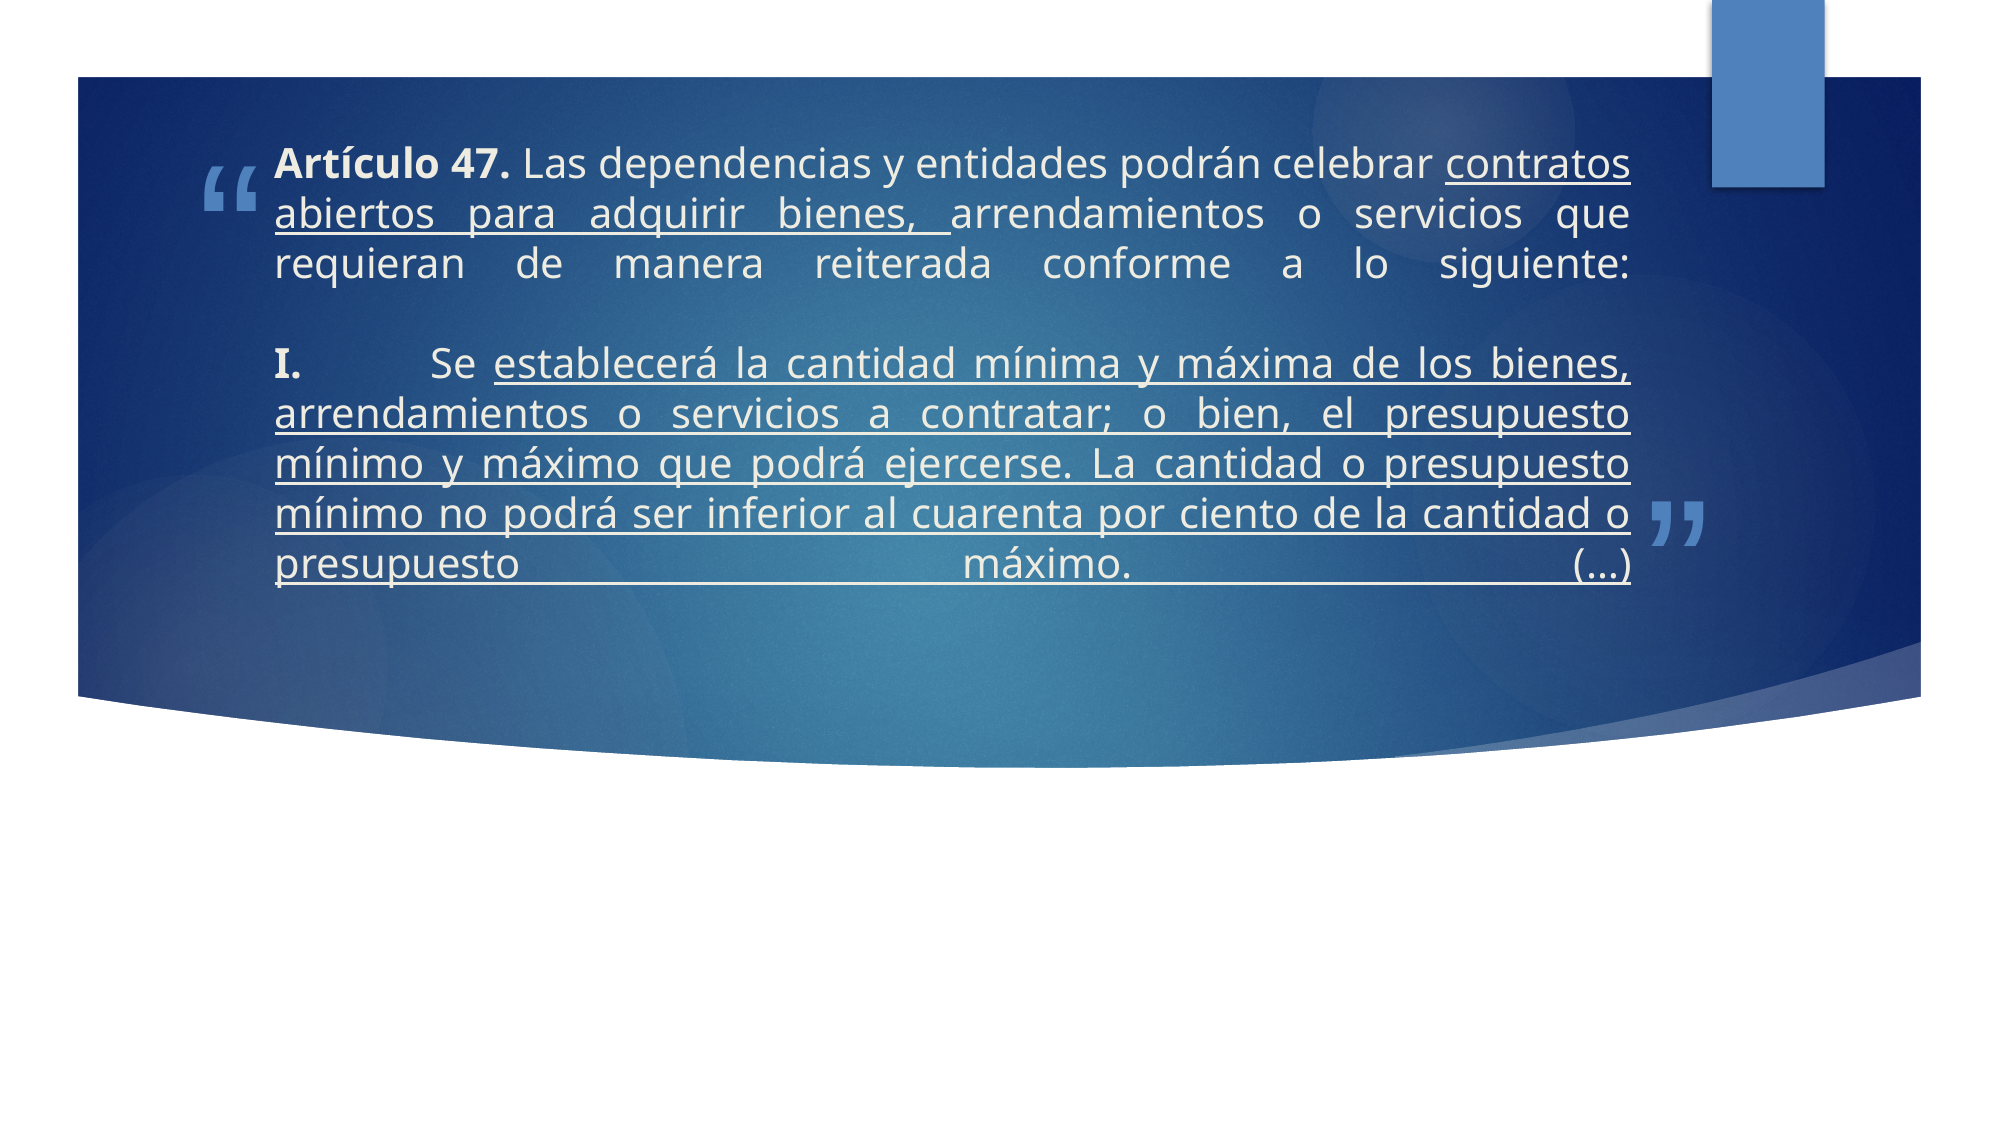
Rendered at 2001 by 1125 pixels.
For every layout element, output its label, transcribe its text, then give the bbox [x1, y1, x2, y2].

title Artículo 47. Las dependencias y entidades podrán celebrar contratos abiertos para adquirir bienes, arrendamientos o servicios que requieran de manera reiterada conforme a lo siguiente: I. Se establecerá la cantidad mínima y máxima de los bienes, arrendamientos o servicios a contratar; o bien, el presupuesto mínimo y máximo que podrá ejercerse. La cantidad o presupuesto mínimo no podrá ser inferior al cuarenta por ciento de la cantidad o presupuesto máximo. (…) [259, 160, 1647, 604]
